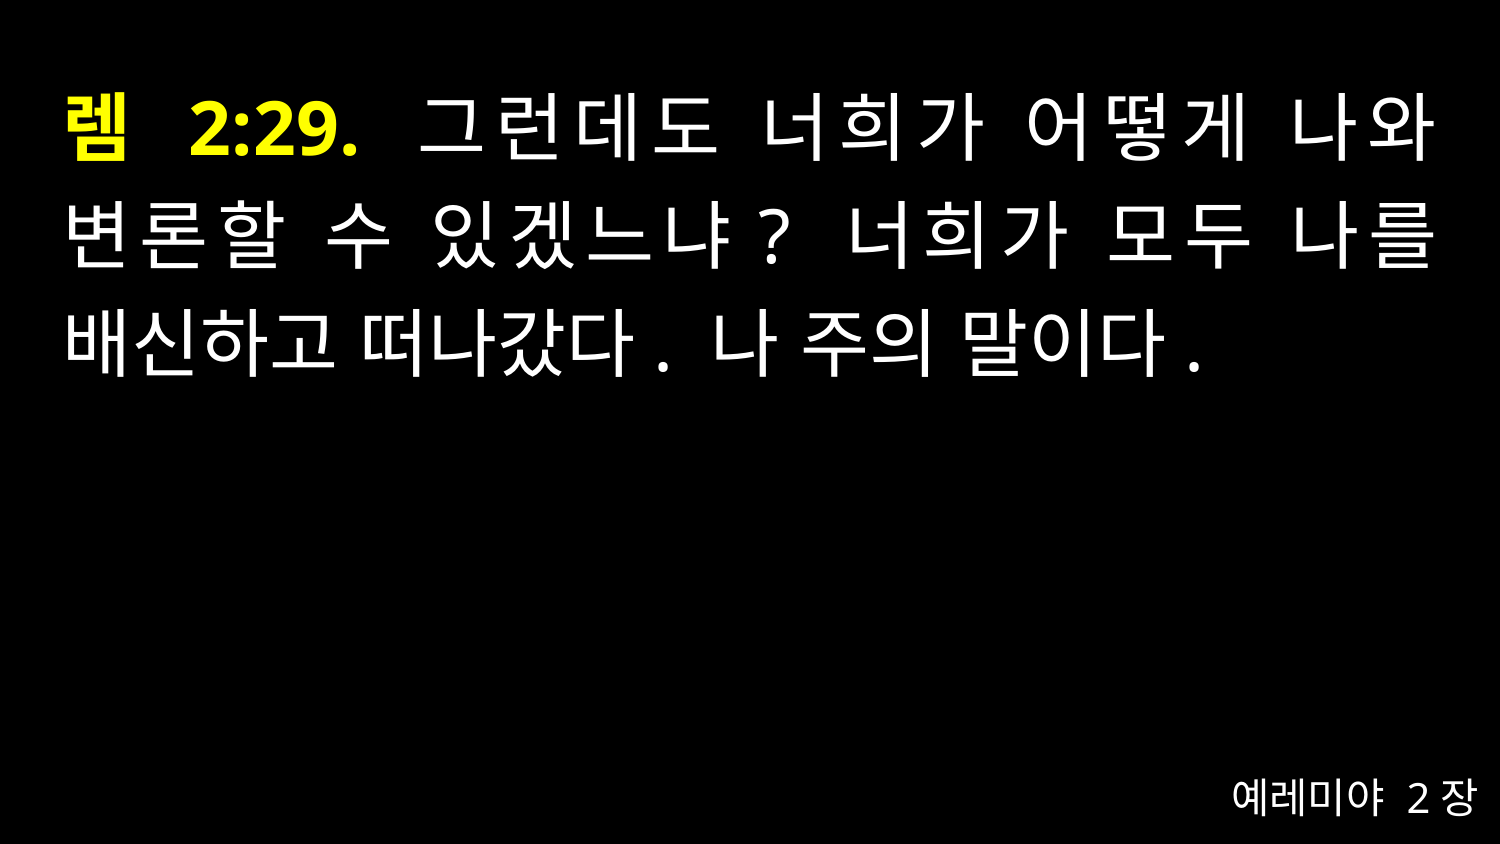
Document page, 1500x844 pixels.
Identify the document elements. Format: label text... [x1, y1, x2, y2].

title 렘 2:29. 그런데도 너희가 어떻게 나와 변론할 수 있겠느냐? 너희가 모두 나를 배신하고 떠나갔다. 나 주의 말이다. [0, 0, 1500, 844]
subtitle 예레미야 2장 [916, 770, 1500, 844]
